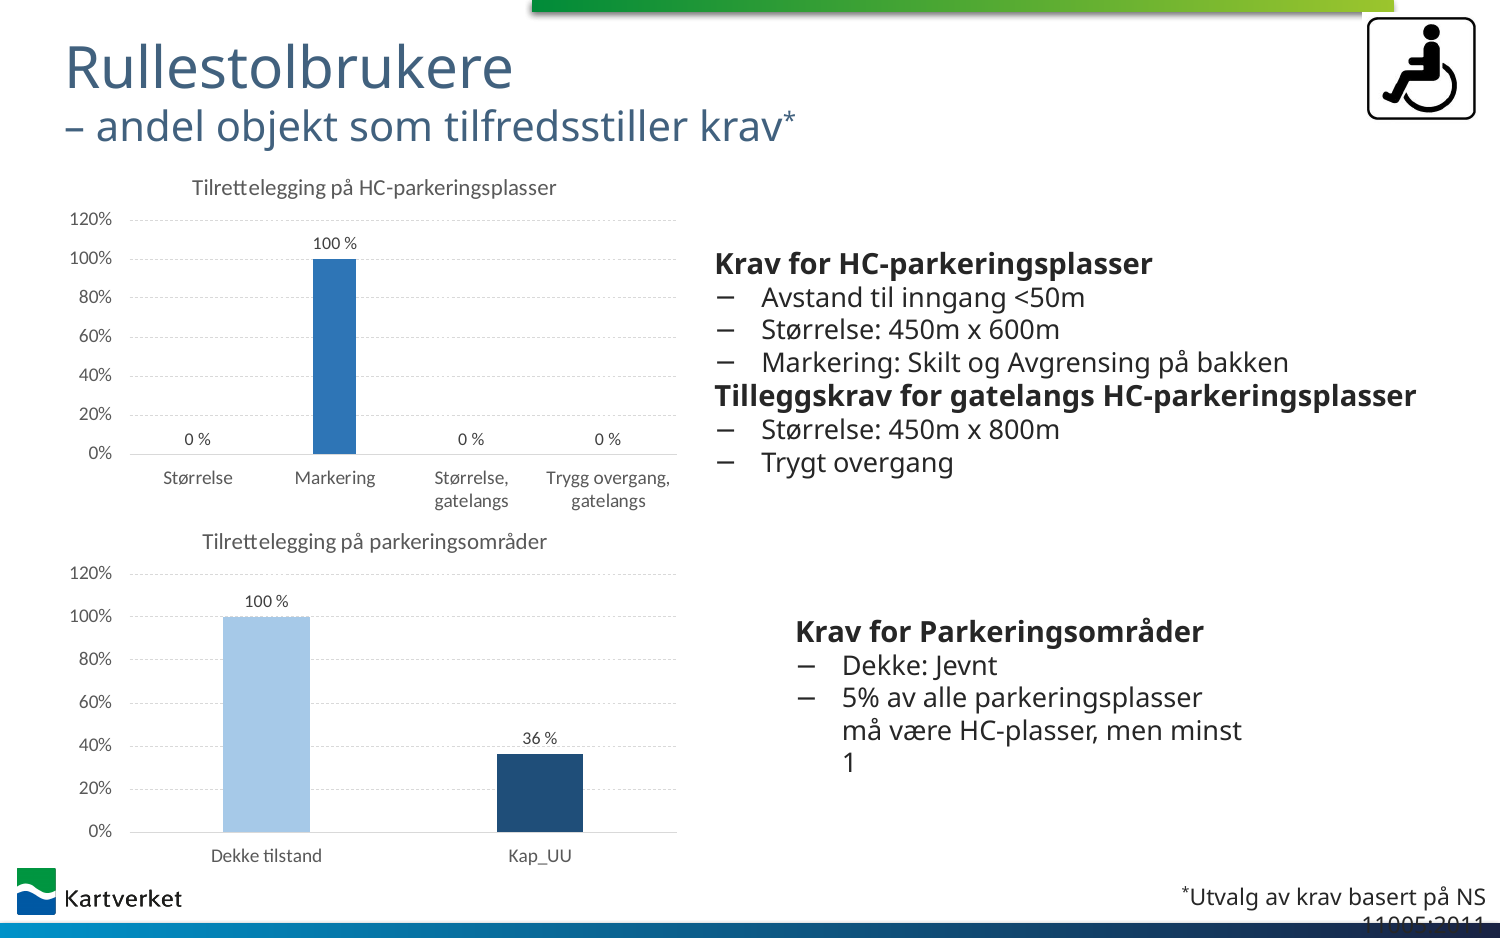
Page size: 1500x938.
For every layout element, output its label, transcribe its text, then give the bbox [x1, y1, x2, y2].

picture [1362, 12, 1481, 126]
picture [62, 166, 688, 519]
text_box Rullestolbrukere – andel objekt som tilfredsstiller krav* [49, 25, 1431, 158]
text_box *Utvalg av krav basert på NS 11005:2011 [1068, 873, 1500, 938]
picture [62, 520, 688, 874]
text_box Krav for Parkeringsområder Dekke: Jevnt 5% av alle parkeringsplasser må være HC-plasser, men minst 1 [780, 605, 1261, 786]
text_box Krav for HC-parkeringsplasser Avstand til inngang <50m Størrelse: 450m x 600m Markering: Skilt og Avgrensing på bakken Tilleggskrav for gatelangs HC-parkeringsplasser Størrelse: 450m x 800m Trygt overgang [699, 237, 1433, 485]
